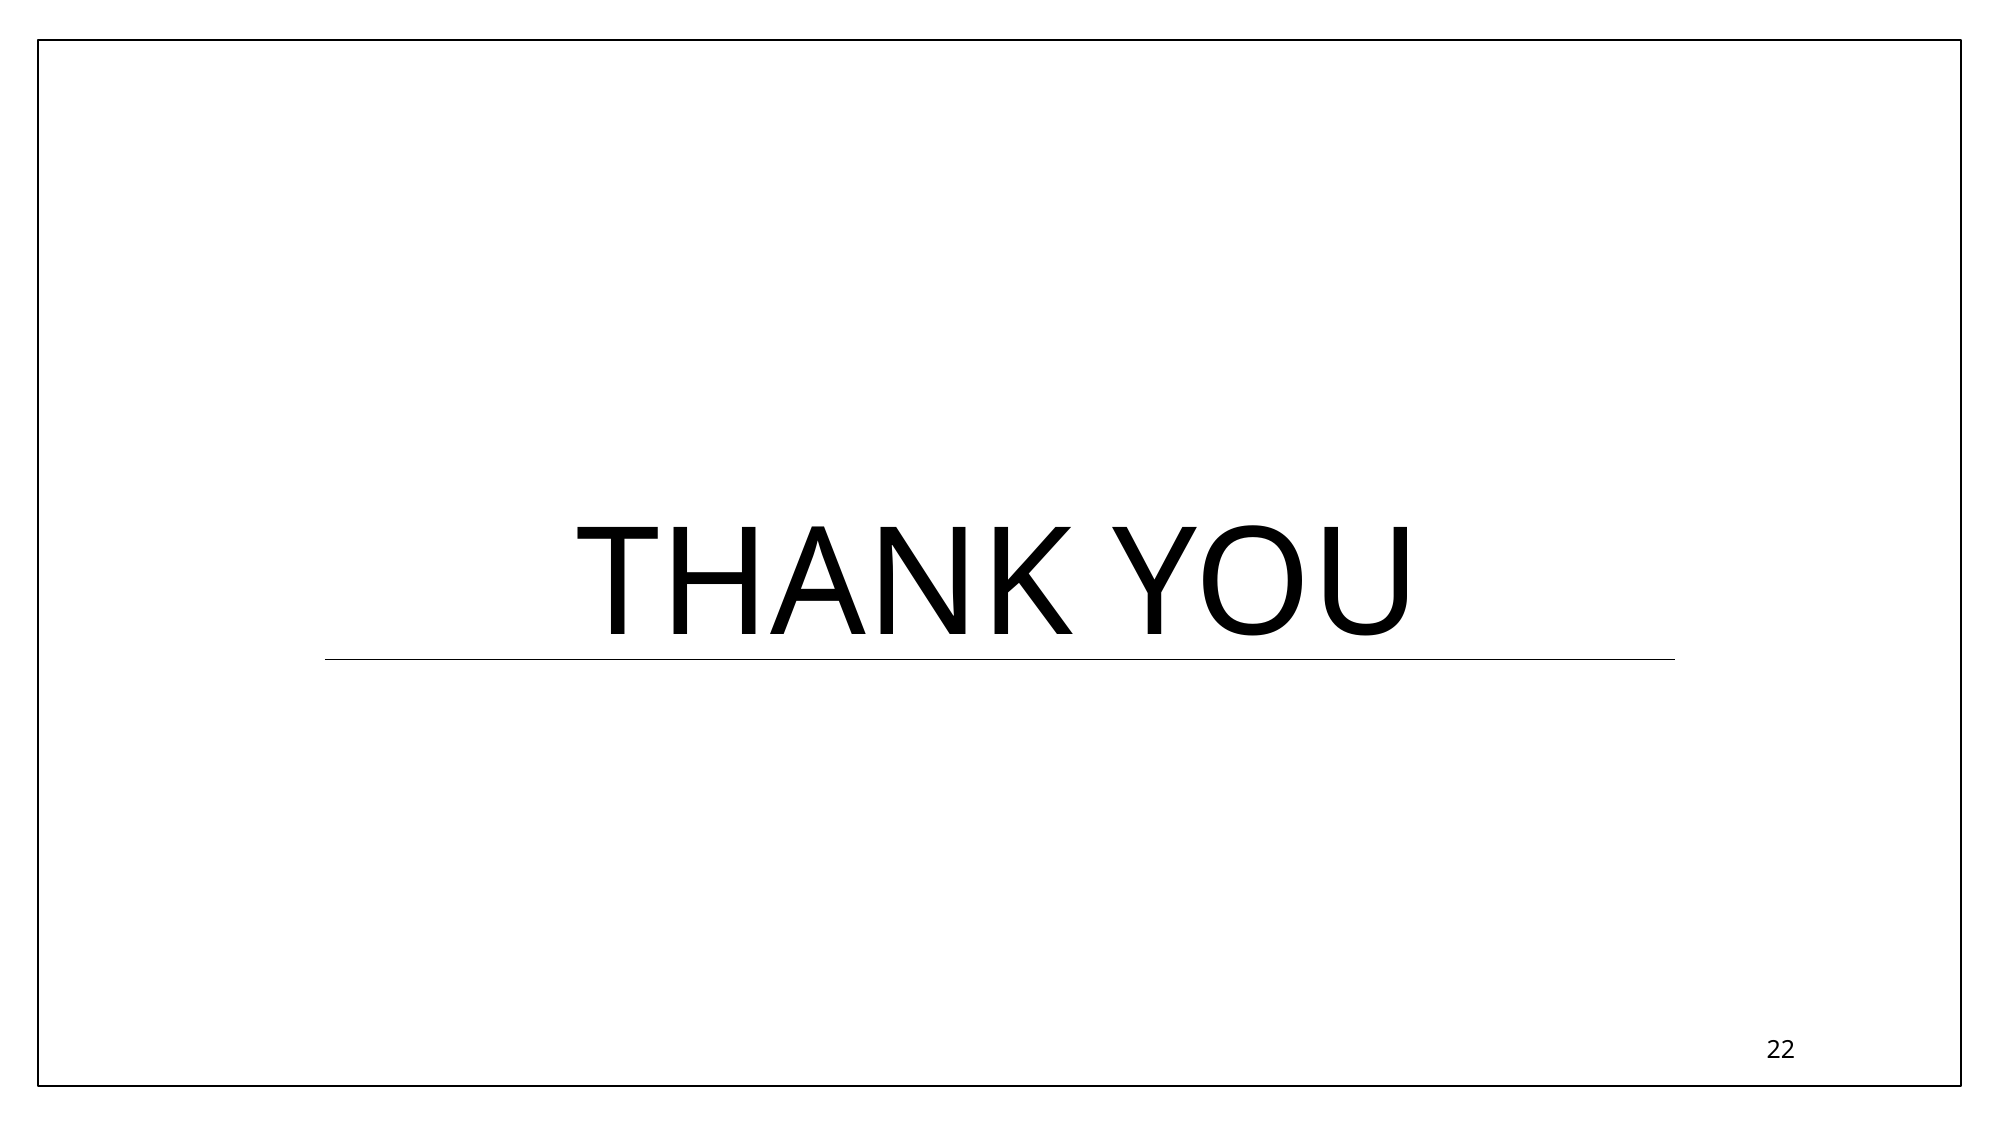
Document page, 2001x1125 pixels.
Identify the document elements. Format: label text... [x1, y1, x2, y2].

title Thank You [181, 192, 1817, 673]
slide_number 22 [1530, 1020, 1811, 1081]
